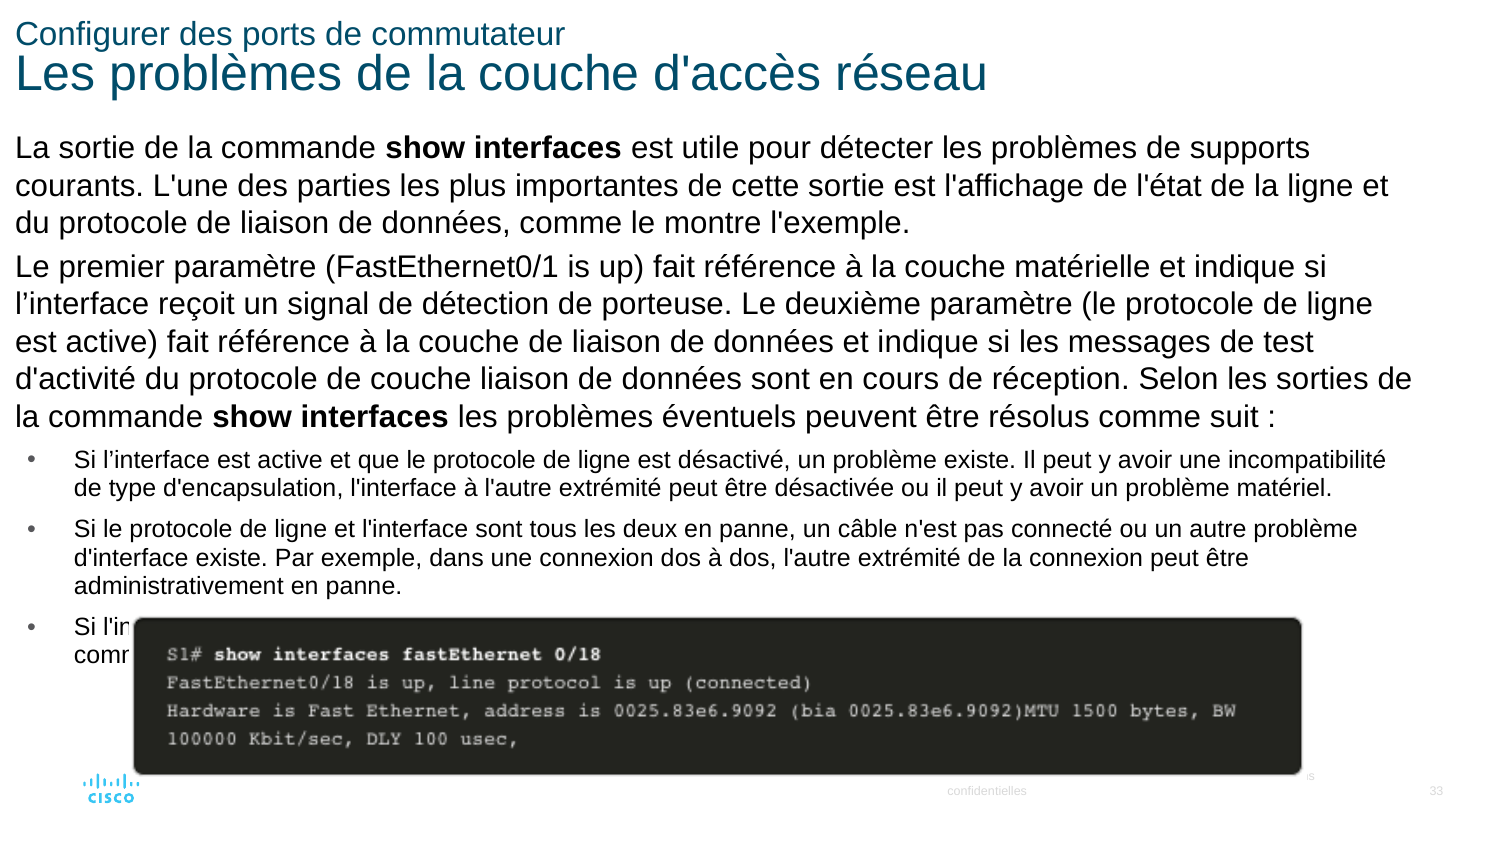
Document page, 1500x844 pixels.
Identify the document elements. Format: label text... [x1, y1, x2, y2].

picture [129, 613, 1307, 782]
list La sortie de la commande show interfaces est utile pour détecter les problèmes de supports courants. L'une des parties les plus importantes de cette sortie est l'affichage de l'état de la ligne et du protocole de liaison de données, comme le montre l'exemple. Le premier paramètre (FastEthernet0/1 is up) fait référence à la couche matérielle et indique si l’interface reçoit un signal de détection de porteuse. Le deuxième paramètre (le protocole de ligne est active) fait référence à la couche de liaison de données et indique si les messages de test d'activité du protocole de couche liaison de données sont en cours de réception. Selon les sorties de la commande show interfaces les problèmes éventuels peuvent être résolus comme suit : Si l’interface est active et que le protocole de ligne est désactivé, un problème existe. Il peut y avoir une incompatibilité de type d'encapsulation, l'interface à l'autre extrémité peut être désactivée ou il peut y avoir un problème matériel. Si le protocole de ligne et l'interface sont tous les deux en panne, un câble n'est pas connecté ou un autre problème d'interface existe. Par exemple, dans une connexion dos à dos, l'autre extrémité de la connexion peut être administrativement en panne. Si l'interface est désactivée sur le plan administratif, cela signifie qu'elle a été désactivée manuellement (la commande shutdown a été émise) dans la configuration courante. [0, 120, 1437, 614]
title Configurer des ports de commutateur Les problèmes de la couche d'accès réseau [0, 0, 1369, 120]
